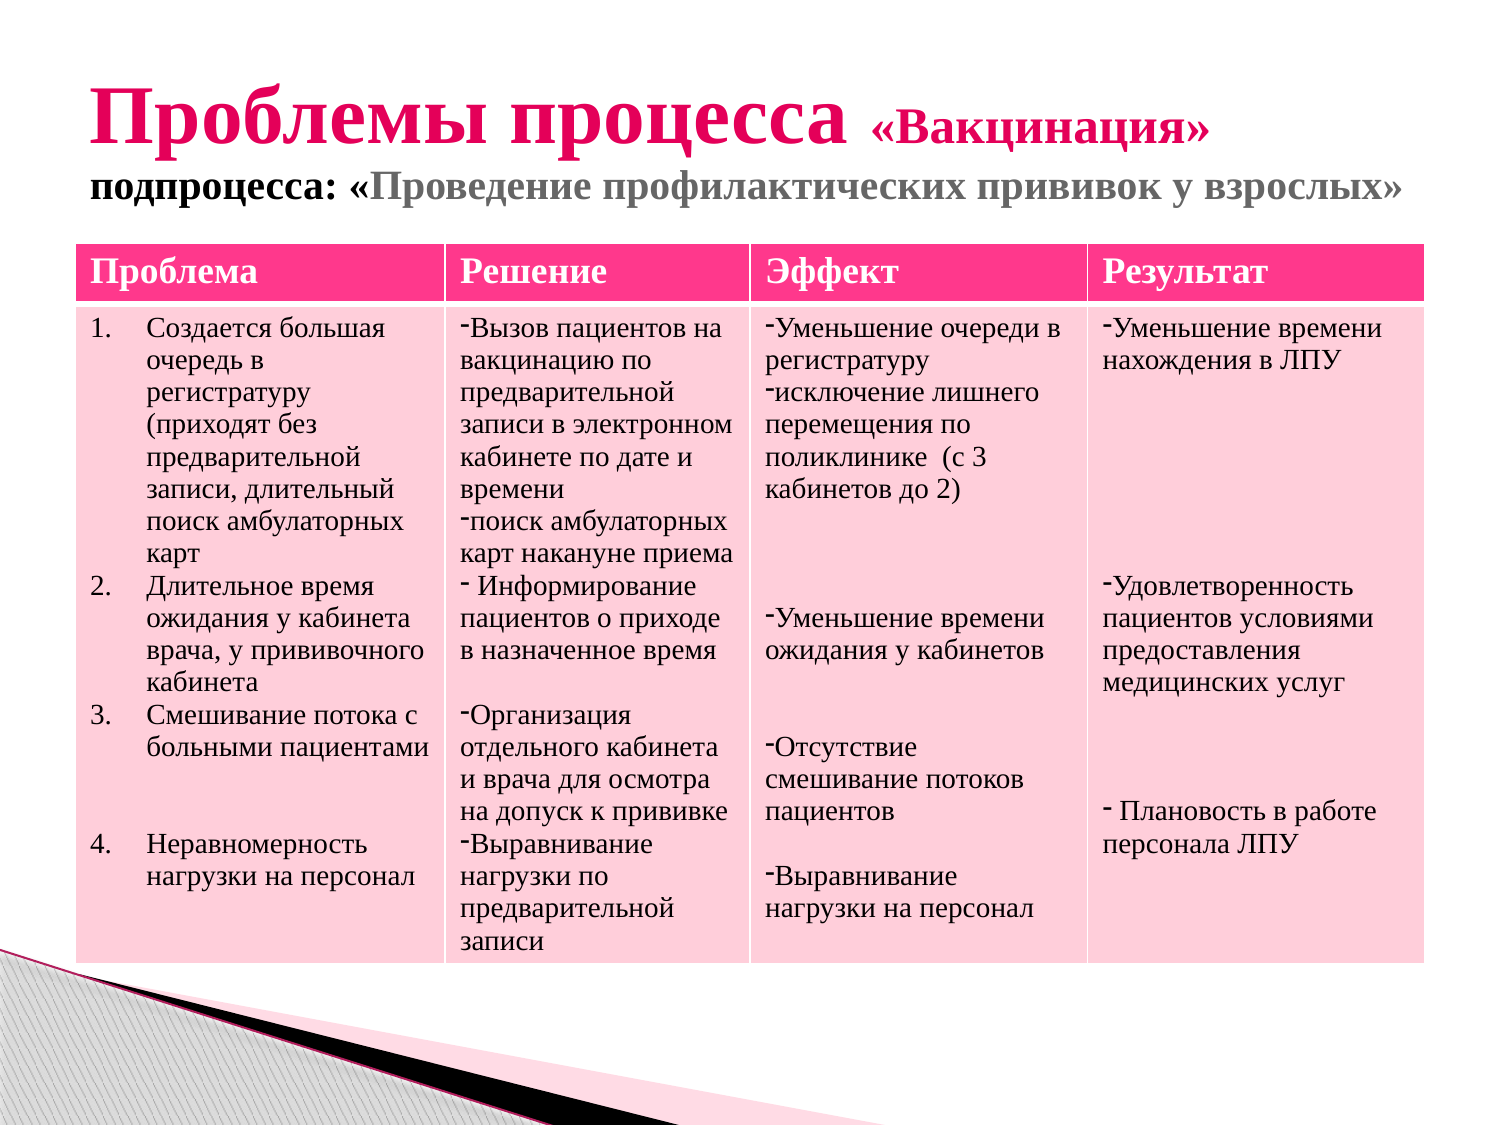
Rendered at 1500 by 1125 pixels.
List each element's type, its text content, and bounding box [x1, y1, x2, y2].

table_cell Вызов пациентов на вакцинацию по предварительной записи в электронном кабинете по дате и времени поиск амбулаторных карт накануне приема Информирование пациентов о приходе в назначенное время Организация отдельного кабинета и врача для осмотра на допуск к прививке Выравнивание нагрузки по предварительной записи [446, 307, 749, 963]
table_cell Уменьшение очереди в регистратуру исключение лишнего перемещения по поликлинике (с 3 кабинетов до 2) Уменьшение времени ожидания у кабинетов Отсутствие смешивание потоков пациентов Выравнивание нагрузки на персонал [751, 307, 1087, 963]
table_header Проблема [76, 244, 444, 301]
title Проблемы процесса «Вакцинация» подпроцесса: «Проведение профилактических прививок у взрослых» [75, 45, 1425, 233]
table_cell Уменьшение времени нахождения в ЛПУ Удовлетворенность пациентов условиями предоставления медицинских услуг Плановость в работе персонала ЛПУ [1088, 307, 1424, 963]
table_header Результат [1088, 244, 1424, 301]
table_header Эффект [751, 244, 1087, 301]
table_cell Создается большая очередь в регистратуру (приходят без предварительной записи, длительный поиск амбулаторных карт Длительное время ожидания у кабинета врача, у прививочного кабинета Смешивание потока с больными пациентами Неравномерность нагрузки на персонал [76, 307, 444, 963]
table_header Решение [446, 244, 749, 301]
